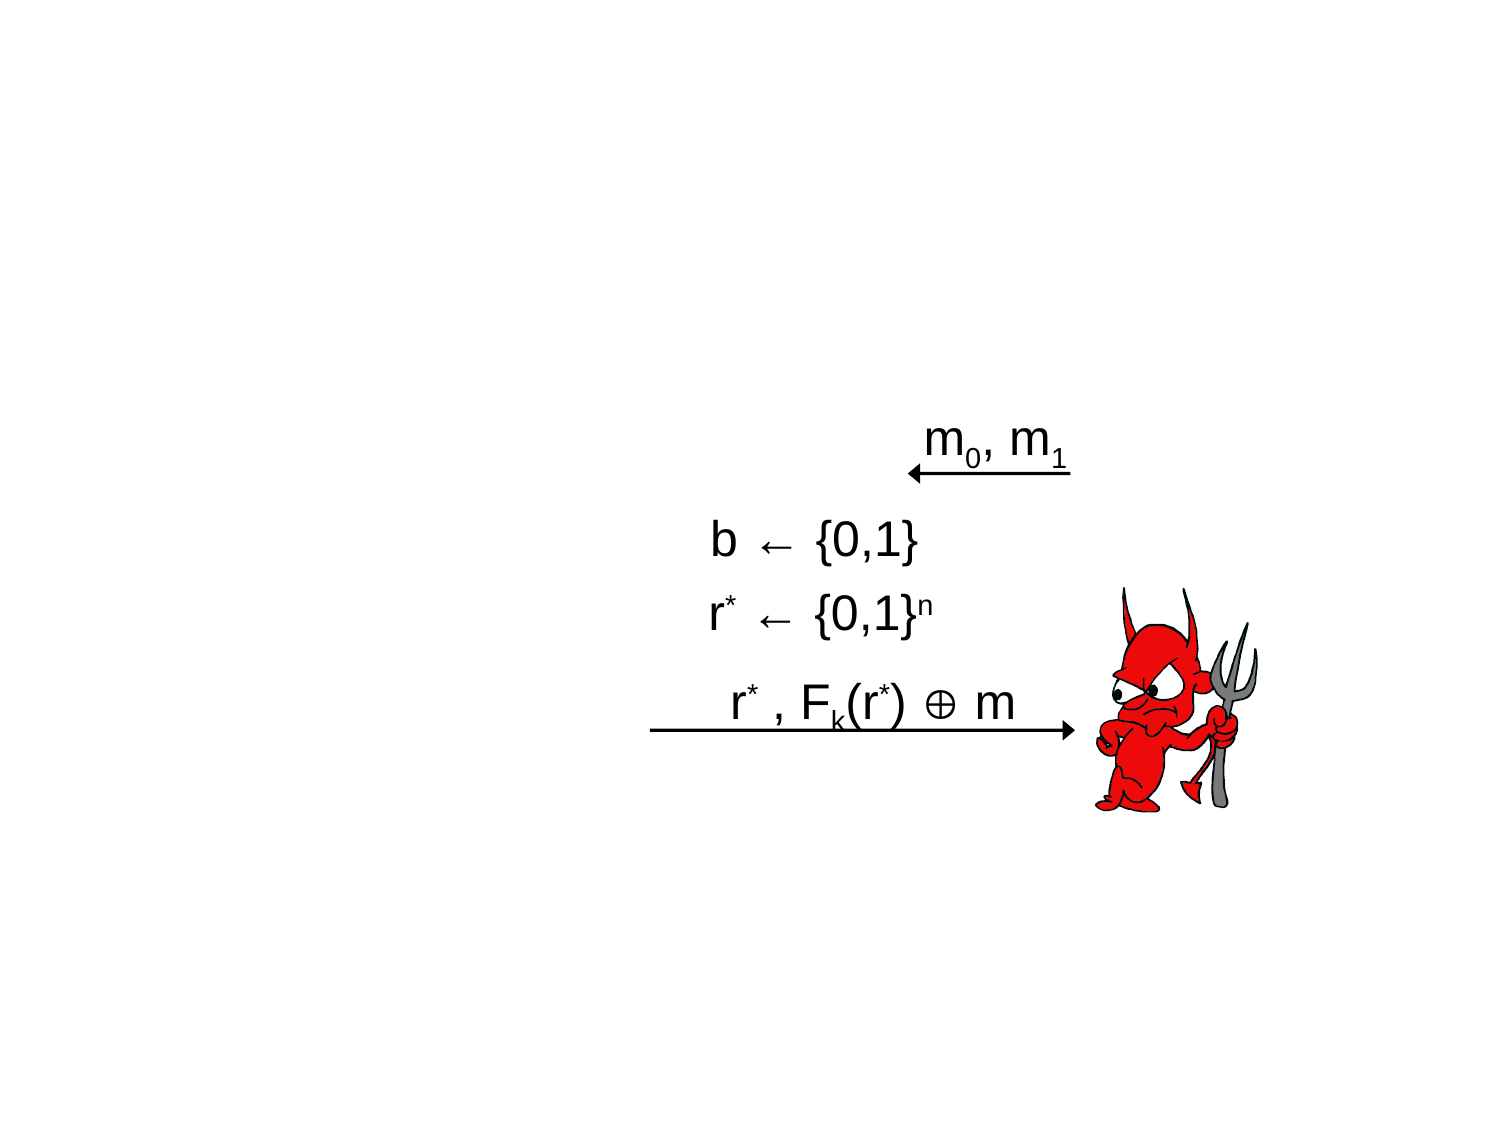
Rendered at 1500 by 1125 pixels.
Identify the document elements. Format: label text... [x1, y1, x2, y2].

text_box b ← {0,1} [695, 499, 948, 574]
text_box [849, 398, 1086, 475]
picture [1094, 587, 1258, 813]
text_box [649, 661, 1076, 738]
text_box r* ← {0,1}n [693, 573, 963, 649]
